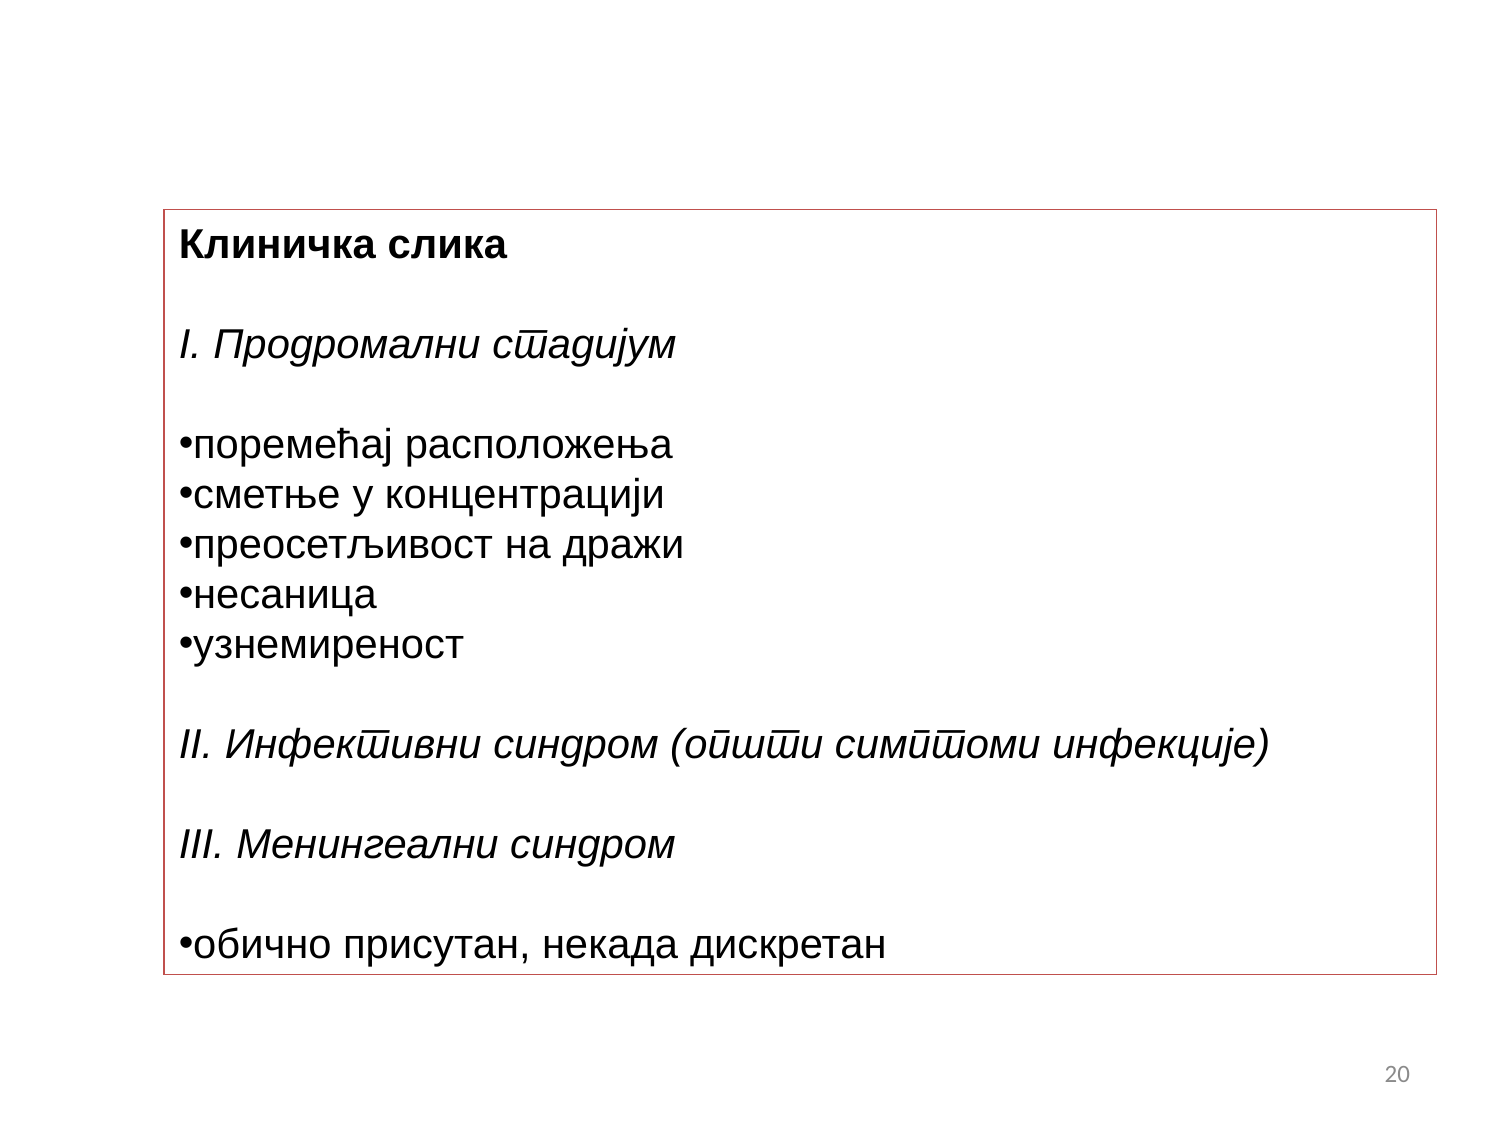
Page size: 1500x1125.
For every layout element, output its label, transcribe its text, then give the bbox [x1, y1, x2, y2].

slide_number 20 [1074, 1042, 1425, 1103]
text_box Клиничка слика I. Продромални стадијум поремећај расположења сметње у концентрацији преосетљивост на дражи несаница узнемиреност II. Инфективни синдром (општи симптоми инфекције) III. Менингеални синдром обично присутан, некада дискретан [163, 209, 1437, 975]
